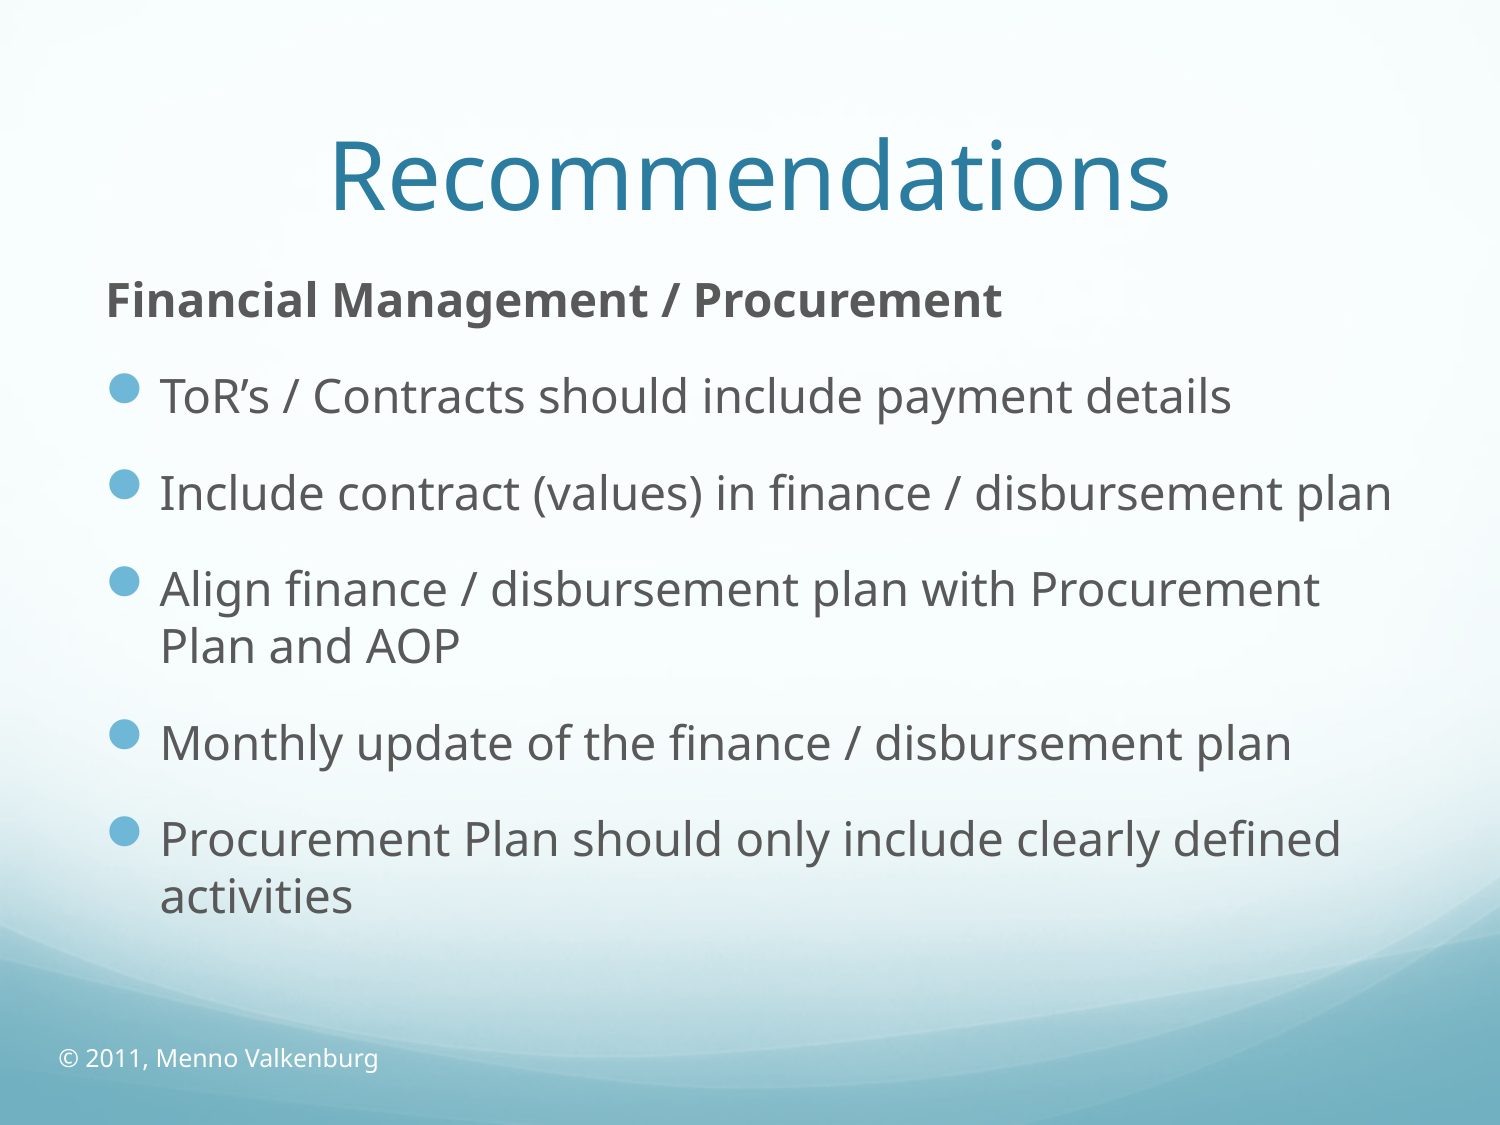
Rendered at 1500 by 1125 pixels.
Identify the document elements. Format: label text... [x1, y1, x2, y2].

title Recommendations [90, 17, 1410, 237]
footer © 2011, Menno Valkenburg [43, 1029, 838, 1090]
list Financial Management / Procurement ToR’s / Contracts should include payment details Include contract (values) in finance / disbursement plan Align finance / disbursement plan with Procurement Plan and AOP Monthly update of the finance / disbursement plan Procurement Plan should only include clearly defined activities [90, 262, 1410, 975]
